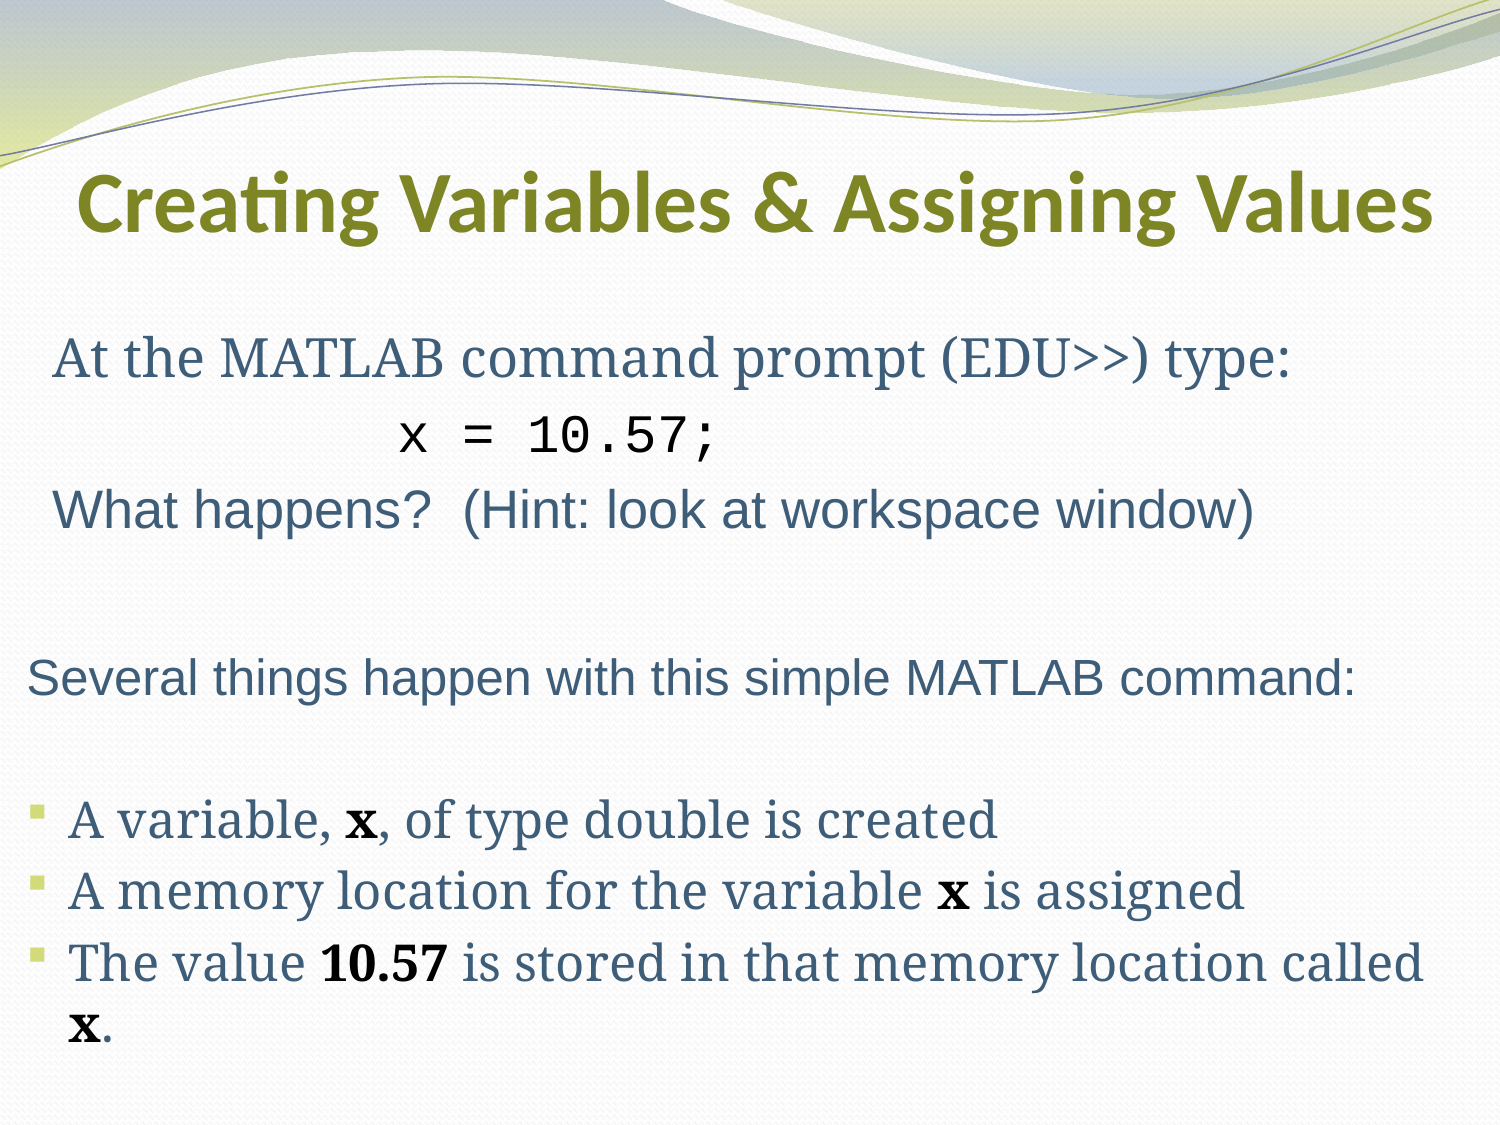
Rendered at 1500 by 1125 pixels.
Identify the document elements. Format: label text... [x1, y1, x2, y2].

title Creating Variables & Assigning Values [6, 62, 1500, 250]
text_box Several things happen with this simple MATLAB command: A variable, x, of type double is created A memory location for the variable x is assigned The value 10.57 is stored in that memory location called x. [11, 637, 1481, 1063]
list At the MATLAB command prompt (EDU>>) type: x = 10.57; What happens? (Hint: look at workspace window) [37, 315, 1475, 566]
